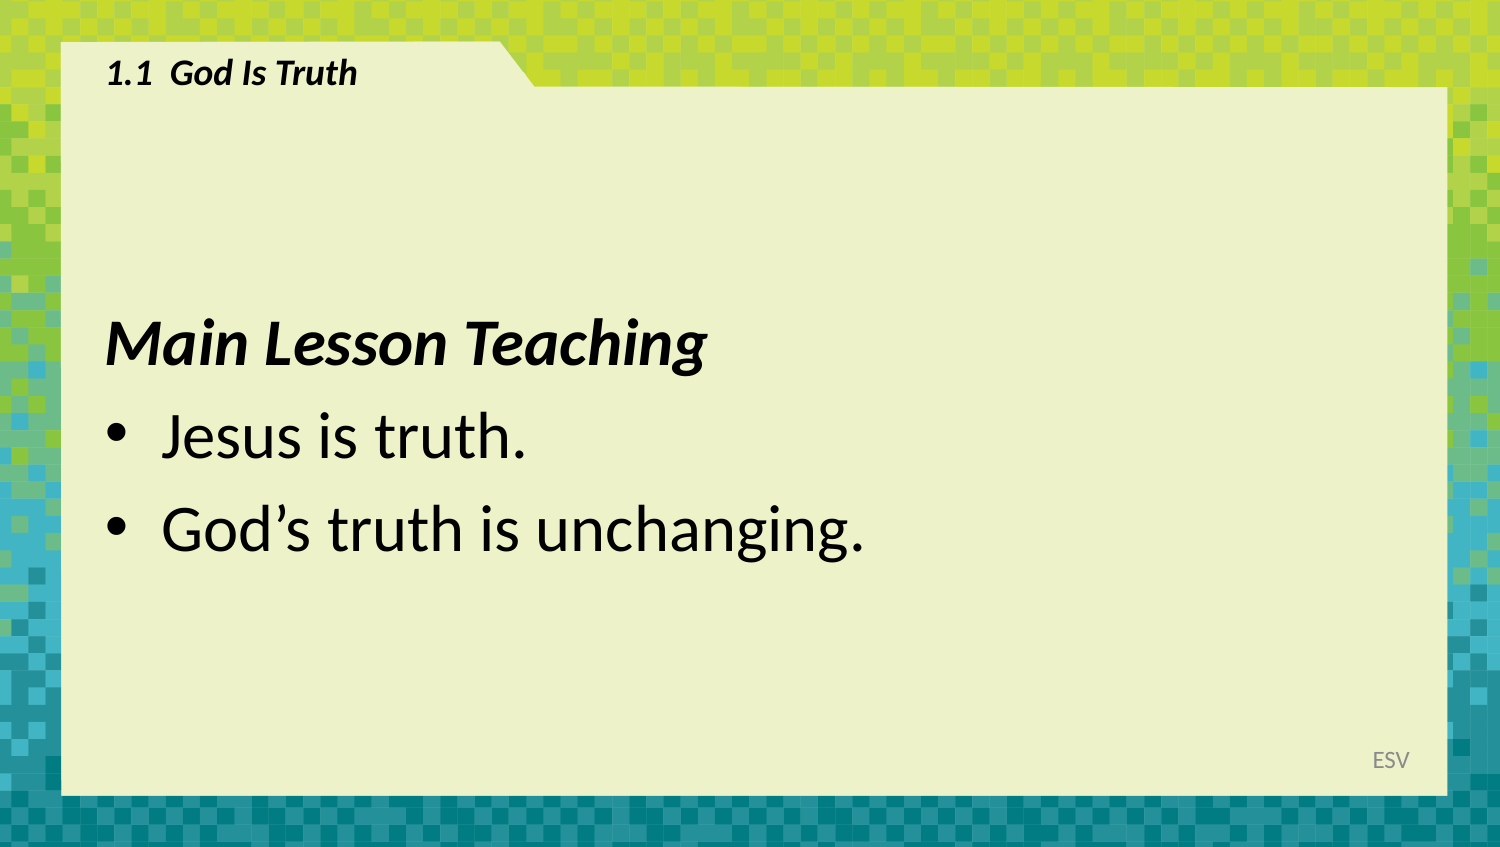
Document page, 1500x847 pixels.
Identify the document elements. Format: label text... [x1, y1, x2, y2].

footer ESV [950, 736, 1425, 782]
list Main Lesson Teaching Jesus is truth. God’s truth is unchanging. [89, 141, 1420, 722]
picture [0, 0, 1500, 847]
title 1.1 God Is Truth [89, 33, 1420, 108]
